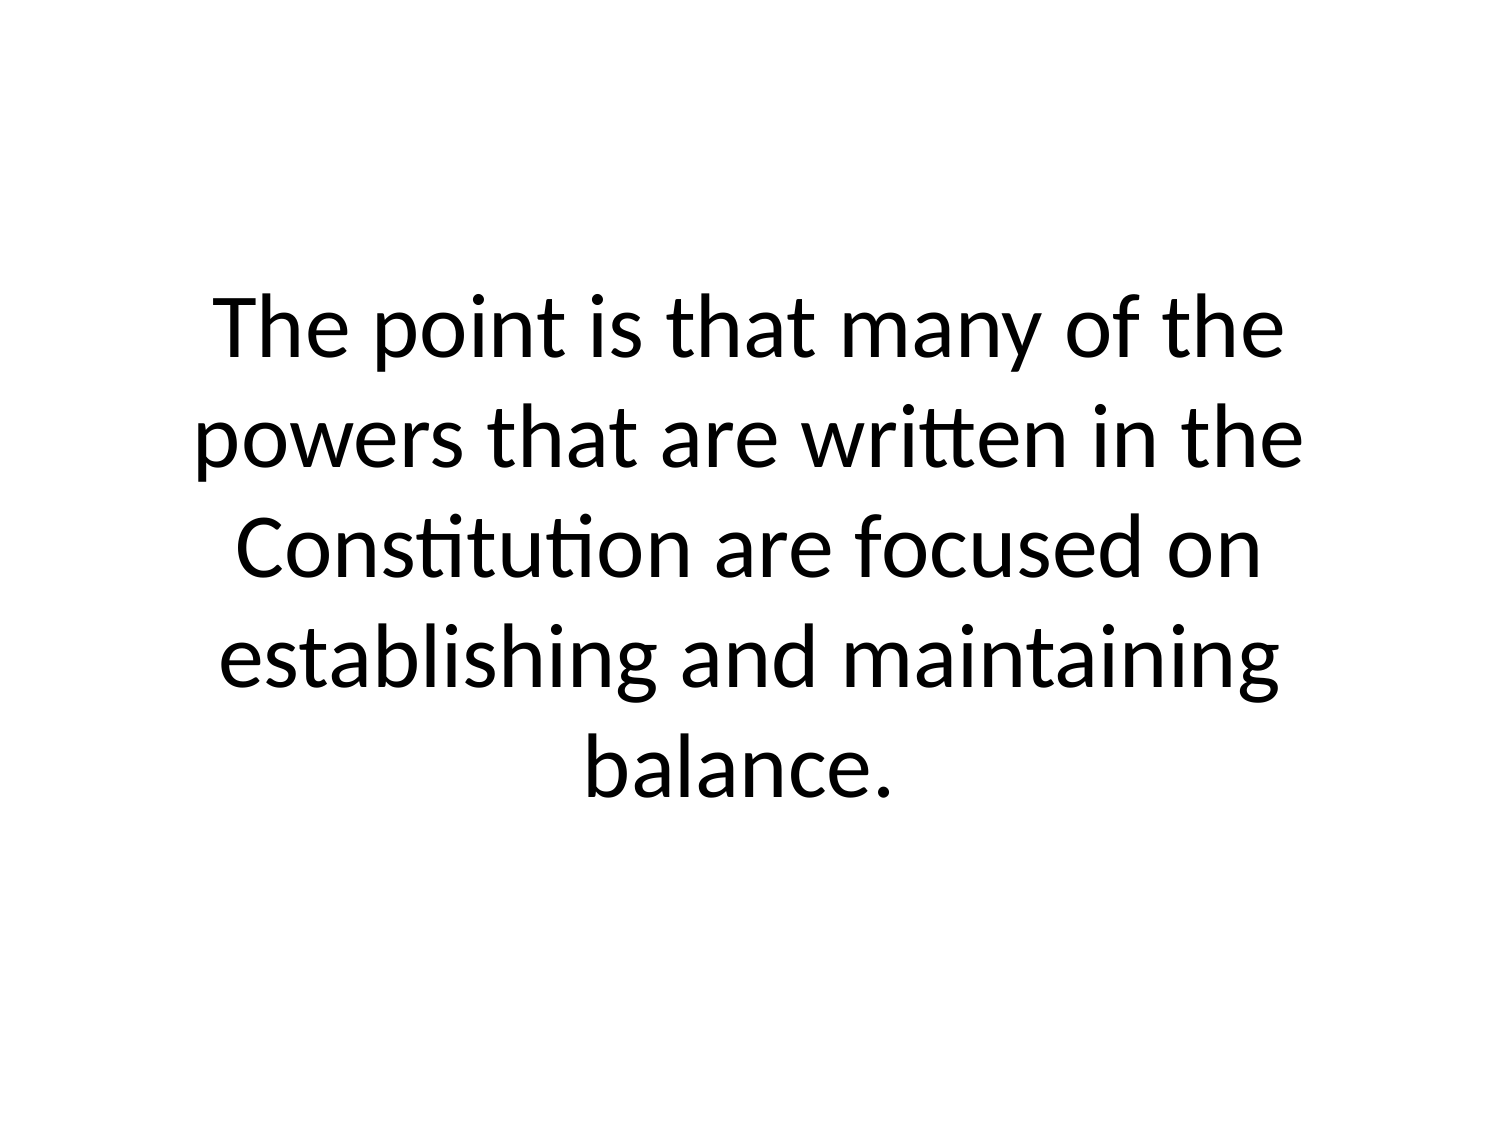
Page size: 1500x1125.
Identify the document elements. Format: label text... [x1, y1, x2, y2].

title The point is that many of the powers that are written in the Constitution are focused on establishing and maintaining balance. [74, 44, 1426, 1038]
